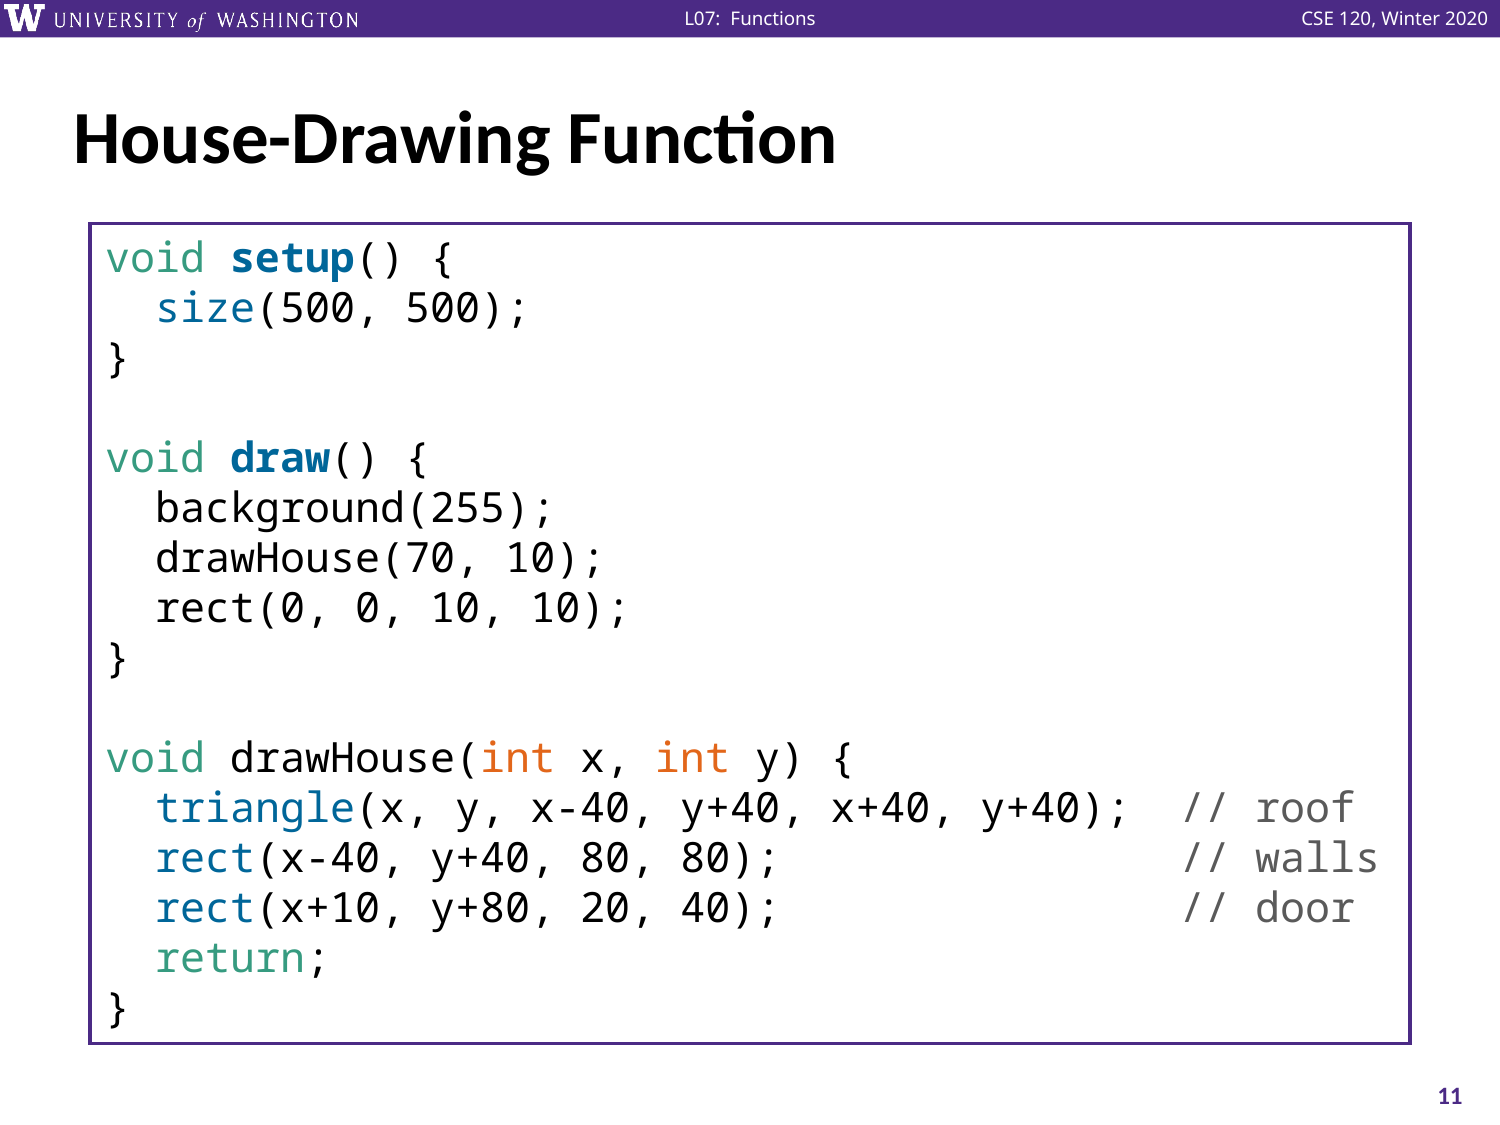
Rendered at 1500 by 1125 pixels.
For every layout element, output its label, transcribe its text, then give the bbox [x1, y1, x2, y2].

title House-Drawing Function [58, 71, 1438, 197]
picture [4, 4, 358, 32]
list void setup() { size(500, 500); } void draw() { background(255); drawHouse(70, 10); rect(0, 0, 10, 10); } void drawHouse(int x, int y) { triangle(x, y, x-40, y+40, x+40, y+40); // roof rect(x-40, y+40, 80, 80); // walls rect(x+10, y+80, 20, 40); // door return; } [89, 223, 1411, 1044]
slide_number 11 [1400, 1065, 1500, 1125]
